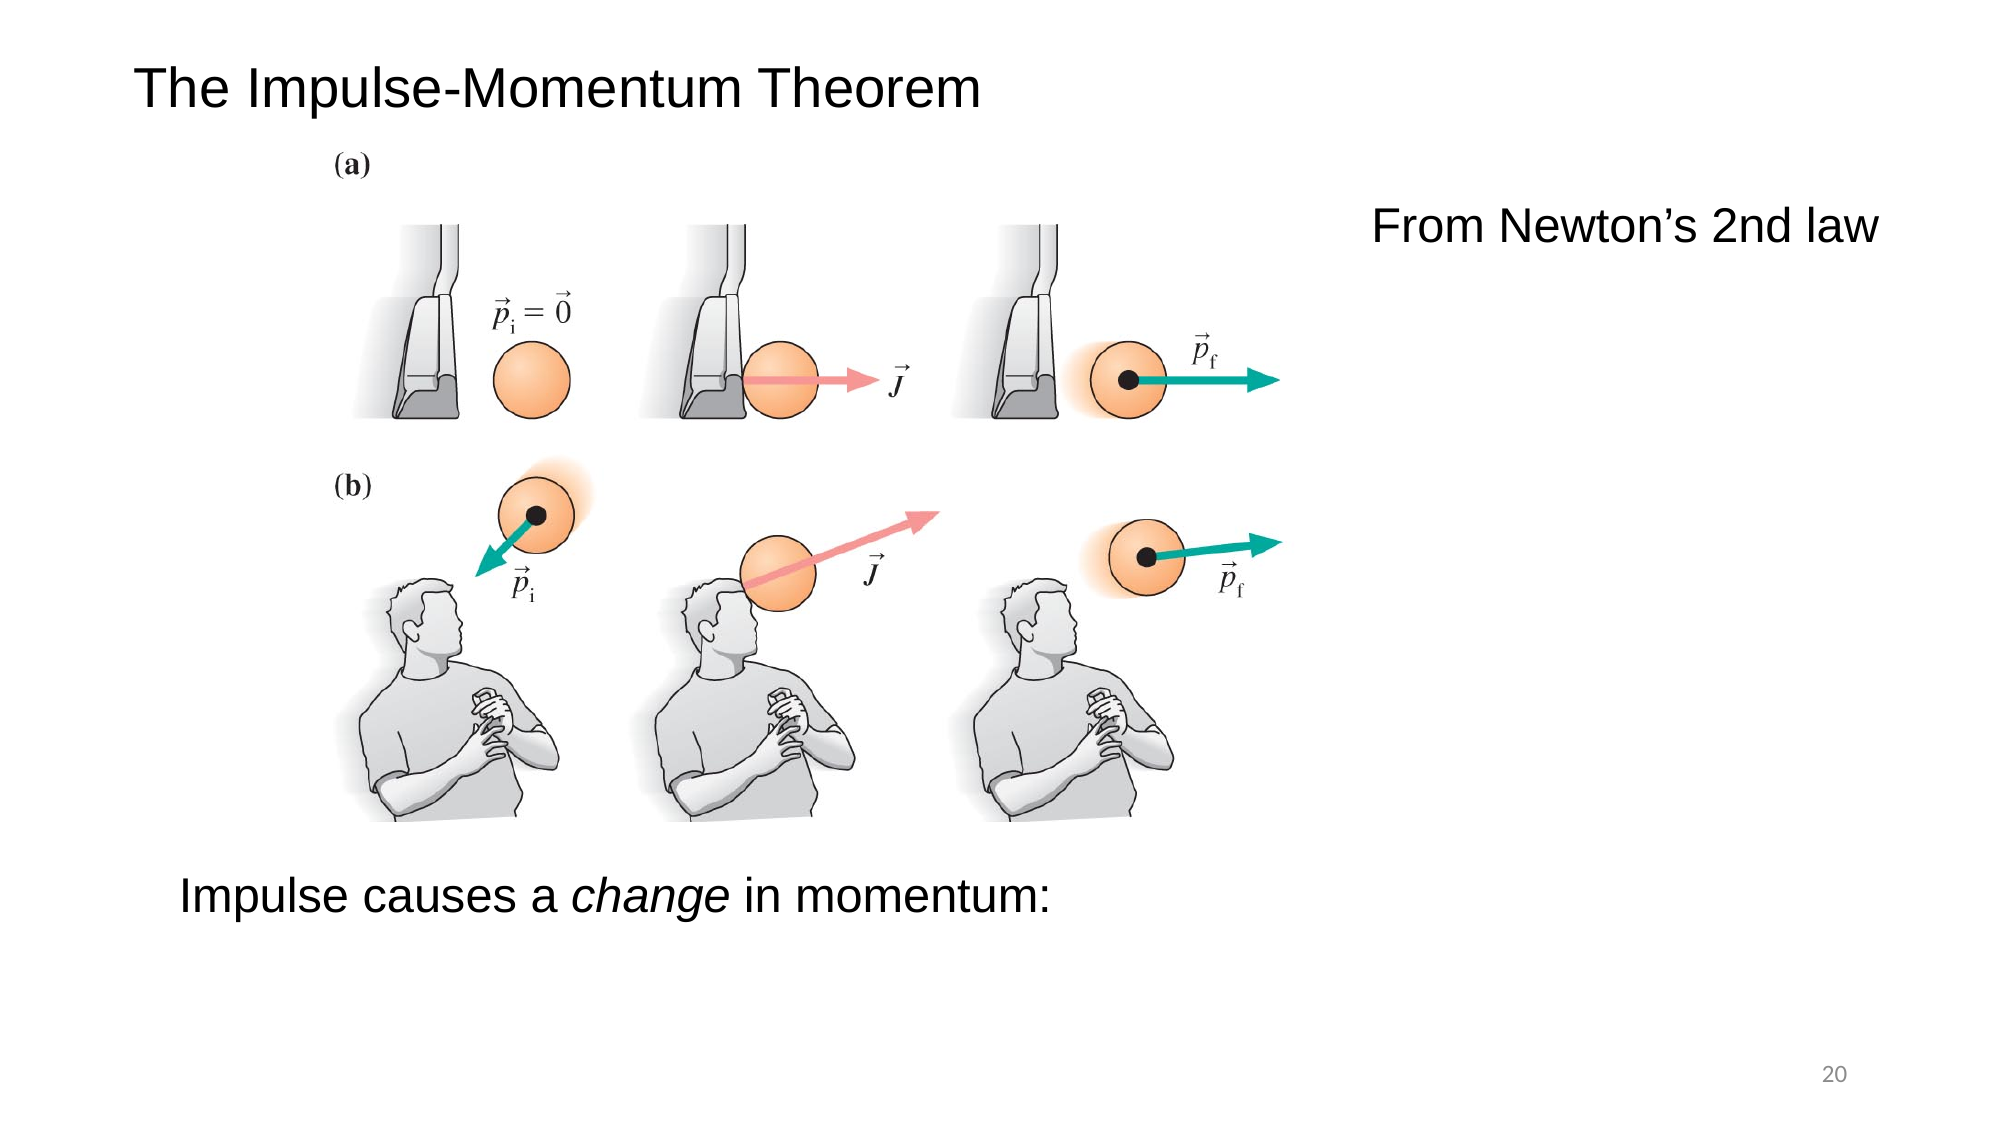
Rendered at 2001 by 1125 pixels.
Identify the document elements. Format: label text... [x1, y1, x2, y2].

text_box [325, 142, 1304, 822]
slide_number 20 [1412, 1042, 1863, 1103]
text_box The Impulse-Momentum Theorem [133, 51, 1321, 129]
